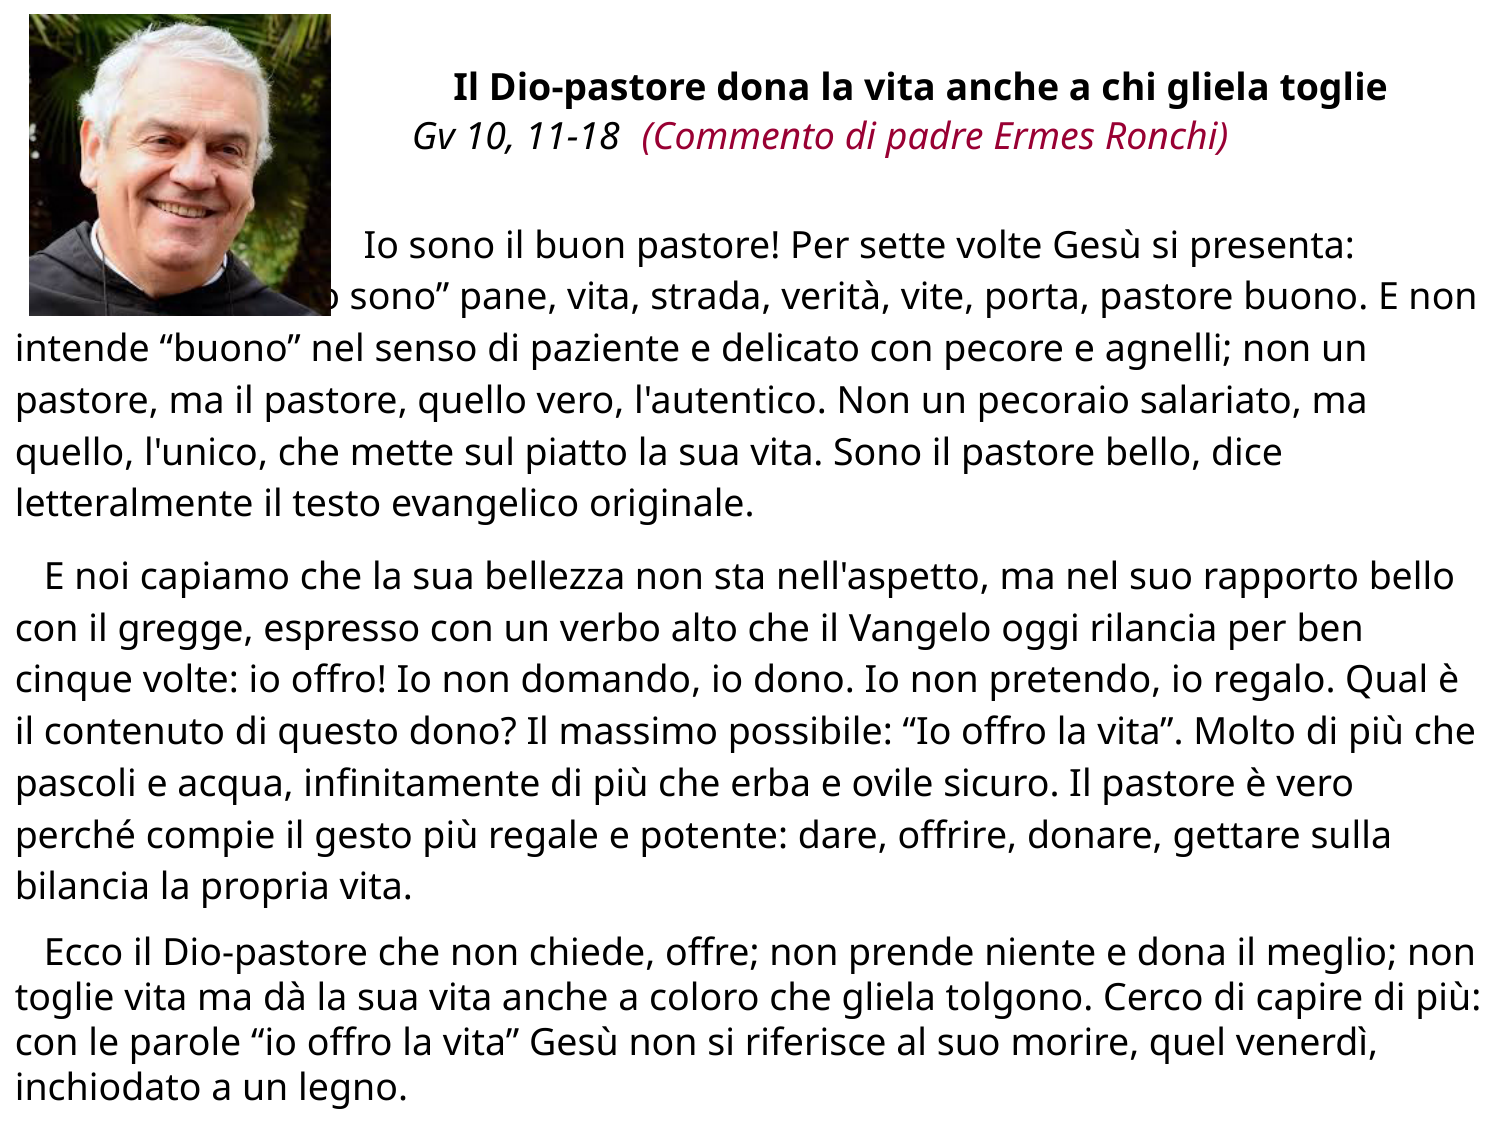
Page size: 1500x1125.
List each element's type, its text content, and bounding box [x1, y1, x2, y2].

text_box Io sono il buon pastore! Per sette volte Gesù si presenta: “Io sono” pane, vita, strada, verità, vite, porta, pastore buono. E non intende “buono” nel senso di paziente e delicato con pecore e agnelli; non un pastore, ma il pastore, quello vero, l'autentico. Non un pecoraio salariato, ma quello, l'unico, che mette sul piatto la sua vita. Sono il pastore bello, dice letteralmente il testo evangelico originale. E noi capiamo che la sua bellezza non sta nell'aspetto, ma nel suo rapporto bello con il gregge, espresso con un verbo alto che il Vangelo oggi rilancia per ben cinque volte: io offro! Io non domando, io dono. Io non pretendo, io regalo. Qual è il contenuto di questo dono? Il massimo possibile: “Io offro la vita”. Molto di più che pascoli e acqua, infinitamente di più che erba e ovile sicuro. Il pastore è vero perché compie il gesto più regale e potente: dare, offrire, donare, gettare sulla bilancia la propria vita. Ecco il Dio-pastore che non chiede, offre; non prende niente e dona il meglio; non toglie vita ma dà la sua vita anche a coloro che gliela tolgono. Cerco di capire di più: con le parole “io offro la vita” Gesù non si riferisce al suo morire, quel venerdì, inchiodato a un legno. [0, 801, 1500, 1116]
picture [29, 14, 331, 316]
text_box Io sono il buon pastore! Per sette volte Gesù si presenta: “Io sono” pane, vita, strada, verità, vite, porta, pastore buono. E non intende “buono” nel senso di paziente e delicato con pecore e agnelli; non un pastore, ma il pastore, quello vero, l'autentico. Non un pecoraio salariato, ma quello, l'unico, che mette sul piatto la sua vita. Sono il pastore bello, dice letteralmente il testo evangelico originale. E noi capiamo che la sua bellezza non sta nell'aspetto, ma nel suo rapporto bello con il gregge, espresso con un verbo alto che il Vangelo oggi rilancia per ben cinque volte: io offro! Io non domando, io dono. Io non pretendo, io regalo. Qual è il contenuto di questo dono? Il massimo possibile: “Io offro la vita”. Molto di più che pascoli e acqua, infinitamente di più che erba e ovile sicuro. Il pastore è vero perché compie il gesto più regale e potente: dare, offrire, donare, gettare sulla bilancia la propria vita. Ecco il Dio-pastore che non chiede, offre; non prende niente e dona il meglio; non toglie vita ma dà la sua vita anche a coloro che gliela tolgono. Cerco di capire di più: con le parole “io offro la vita” Gesù non si riferisce al suo morire, quel venerdì, inchiodato a un legno. [0, 206, 1500, 799]
text_box Il Dio-pastore dona la vita anche a chi gliela toglie Gv 10, 11-18 (Commento di padre Ermes Ronchi) [331, 55, 1500, 206]
